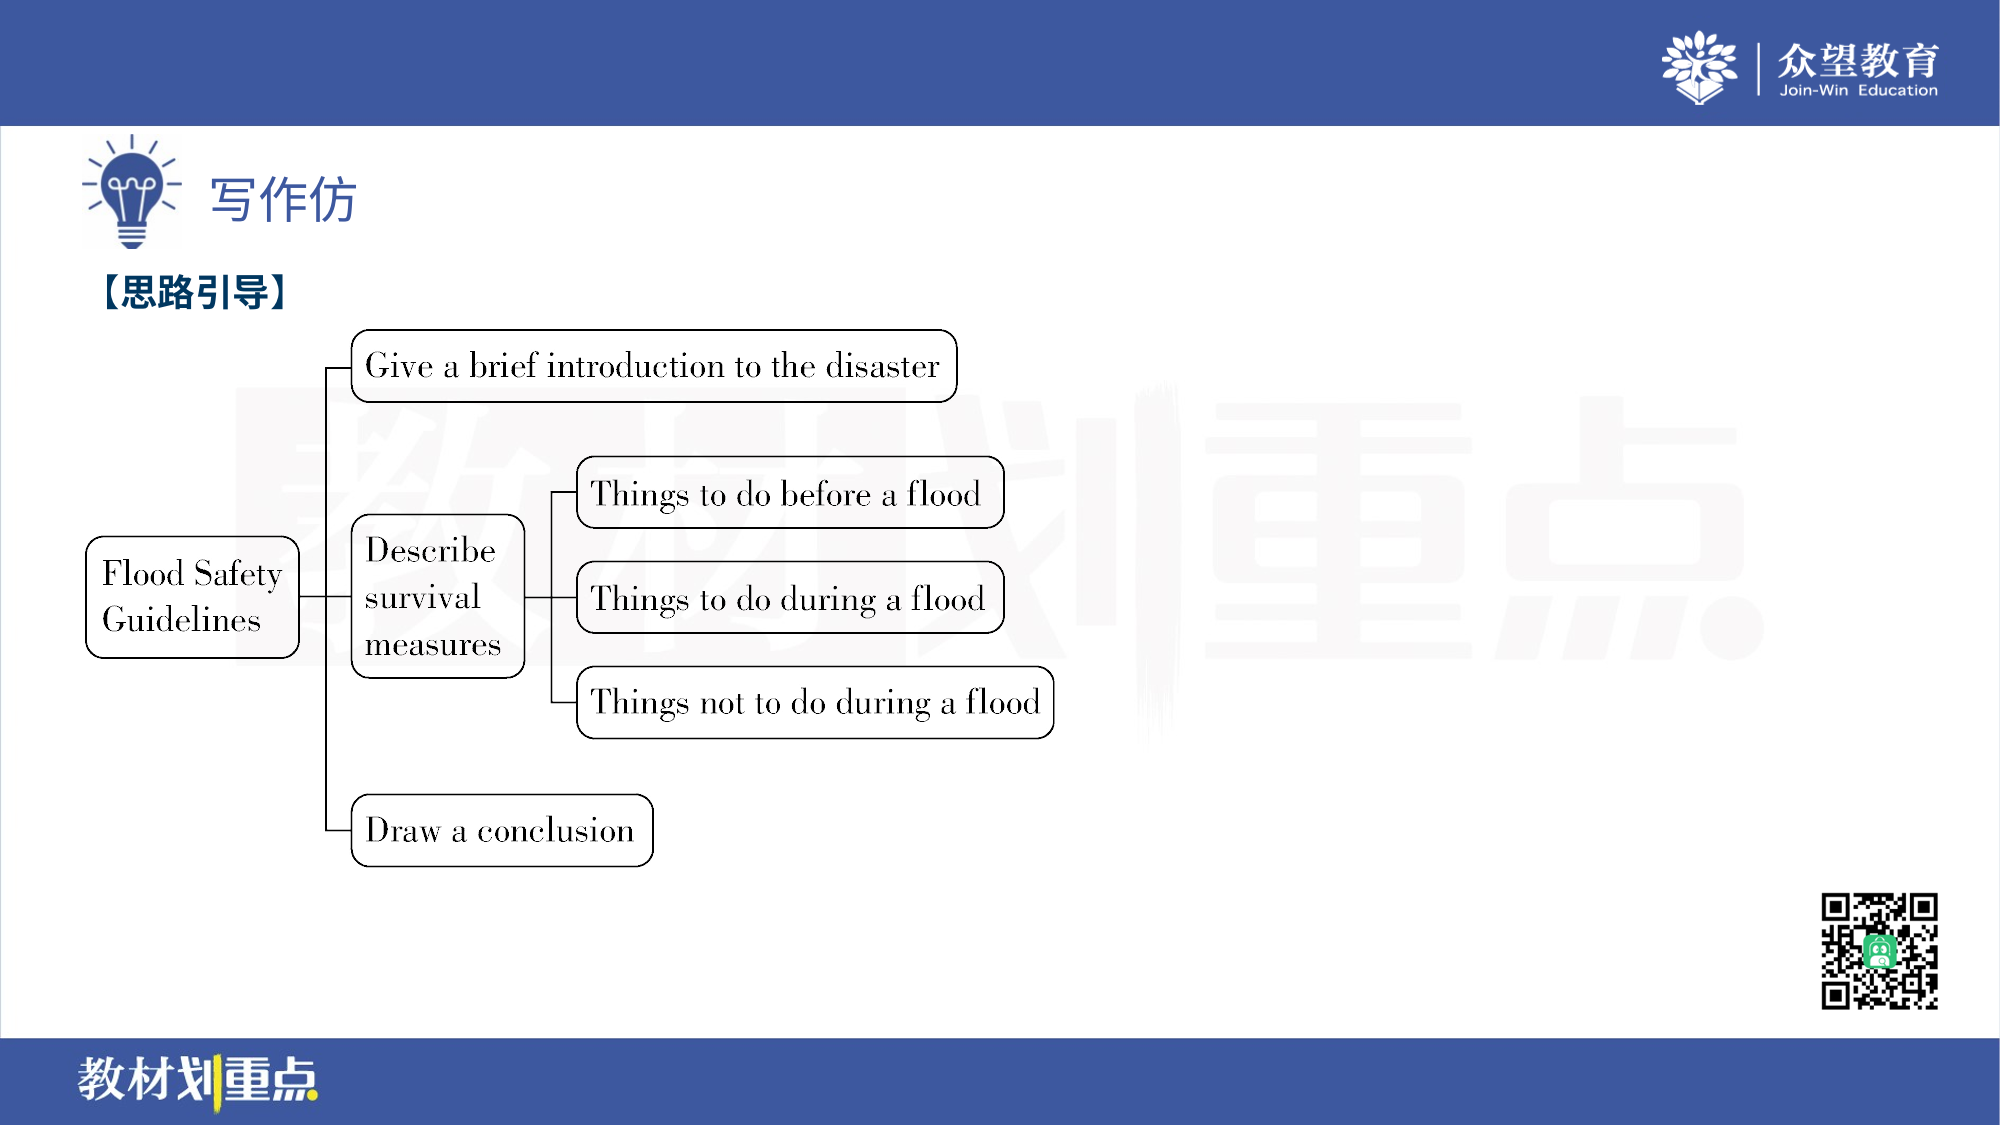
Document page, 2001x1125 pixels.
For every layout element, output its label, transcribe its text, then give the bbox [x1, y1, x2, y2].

picture [0, 0, 2000, 1125]
text_box 【思路引导】 [82, 248, 1817, 307]
